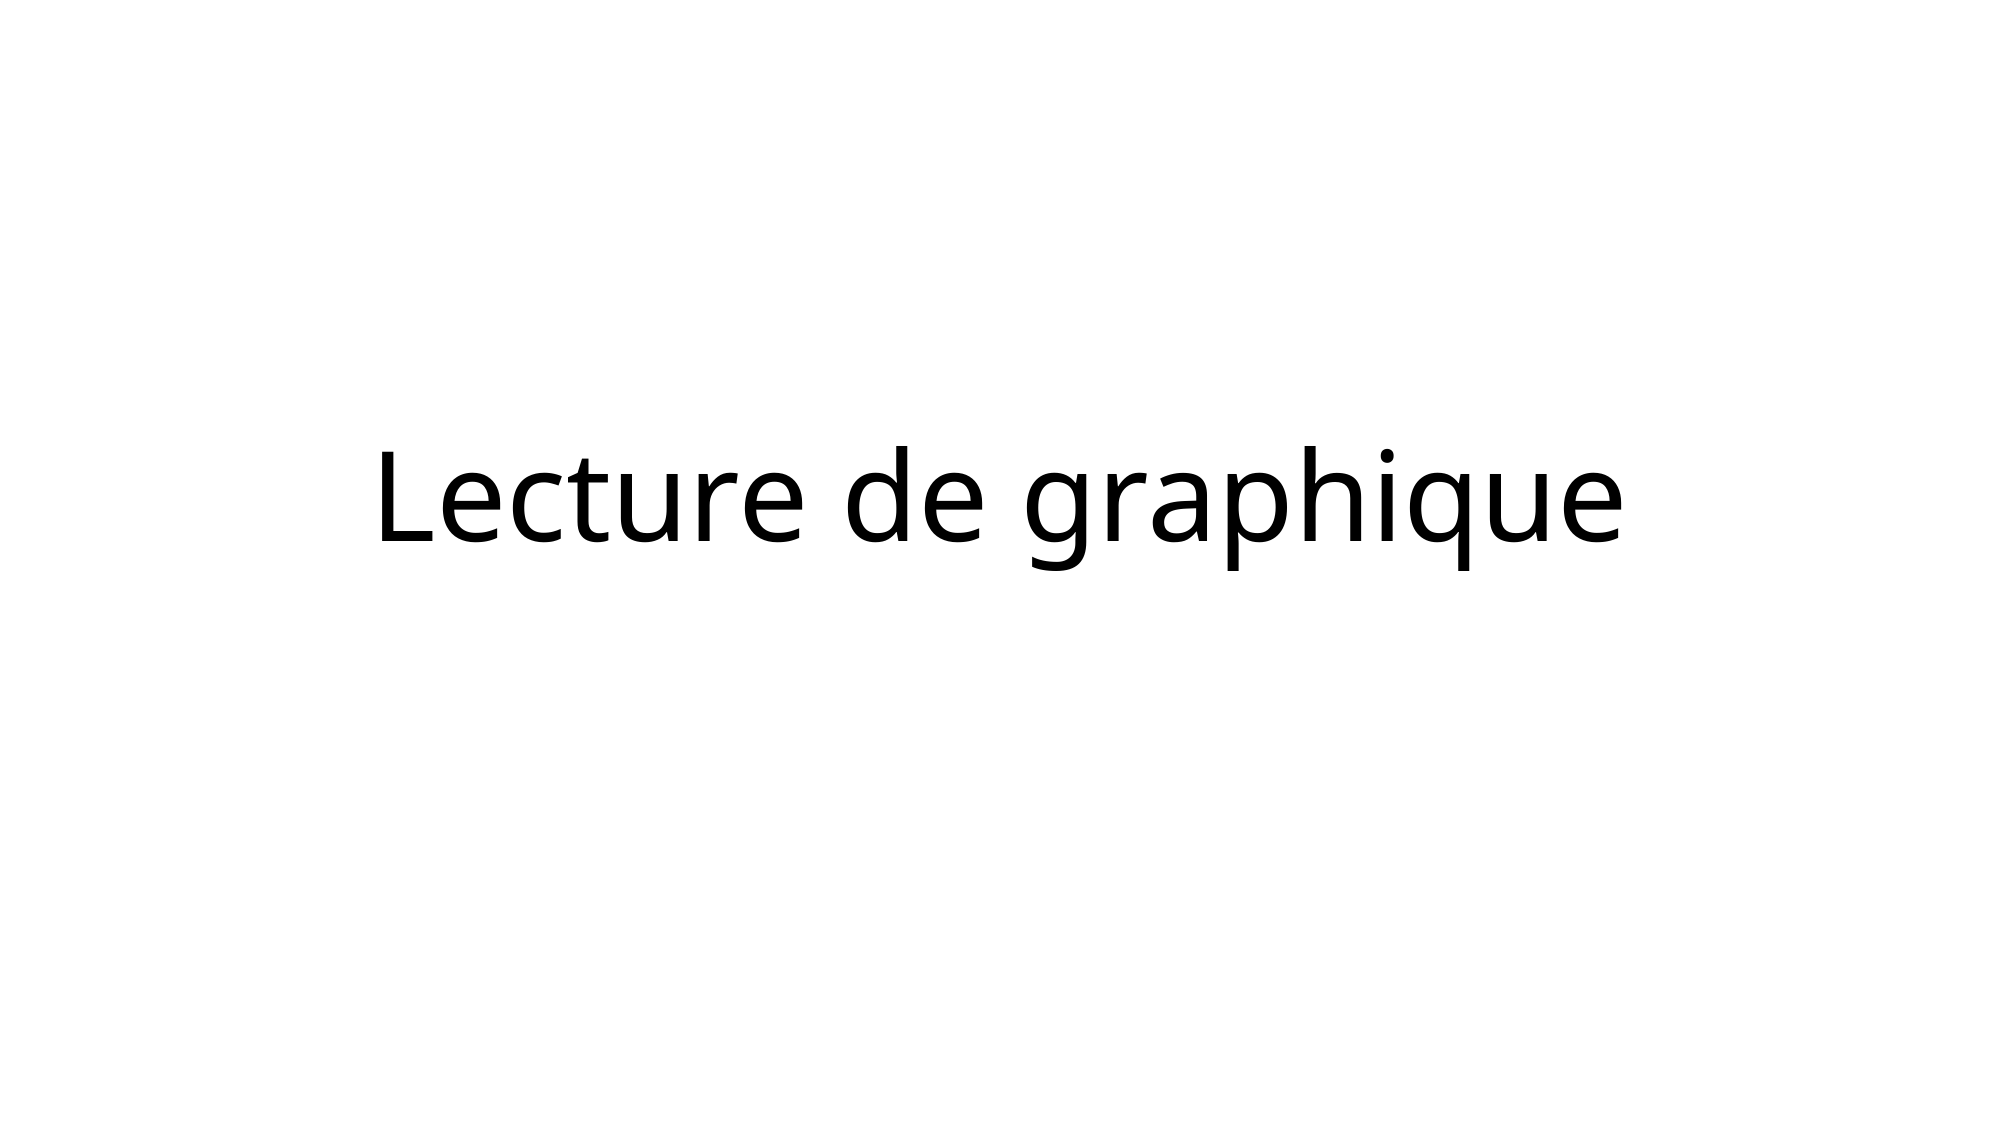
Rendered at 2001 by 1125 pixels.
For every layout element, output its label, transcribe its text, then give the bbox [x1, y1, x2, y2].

title Lecture de graphique [249, 184, 1750, 576]
